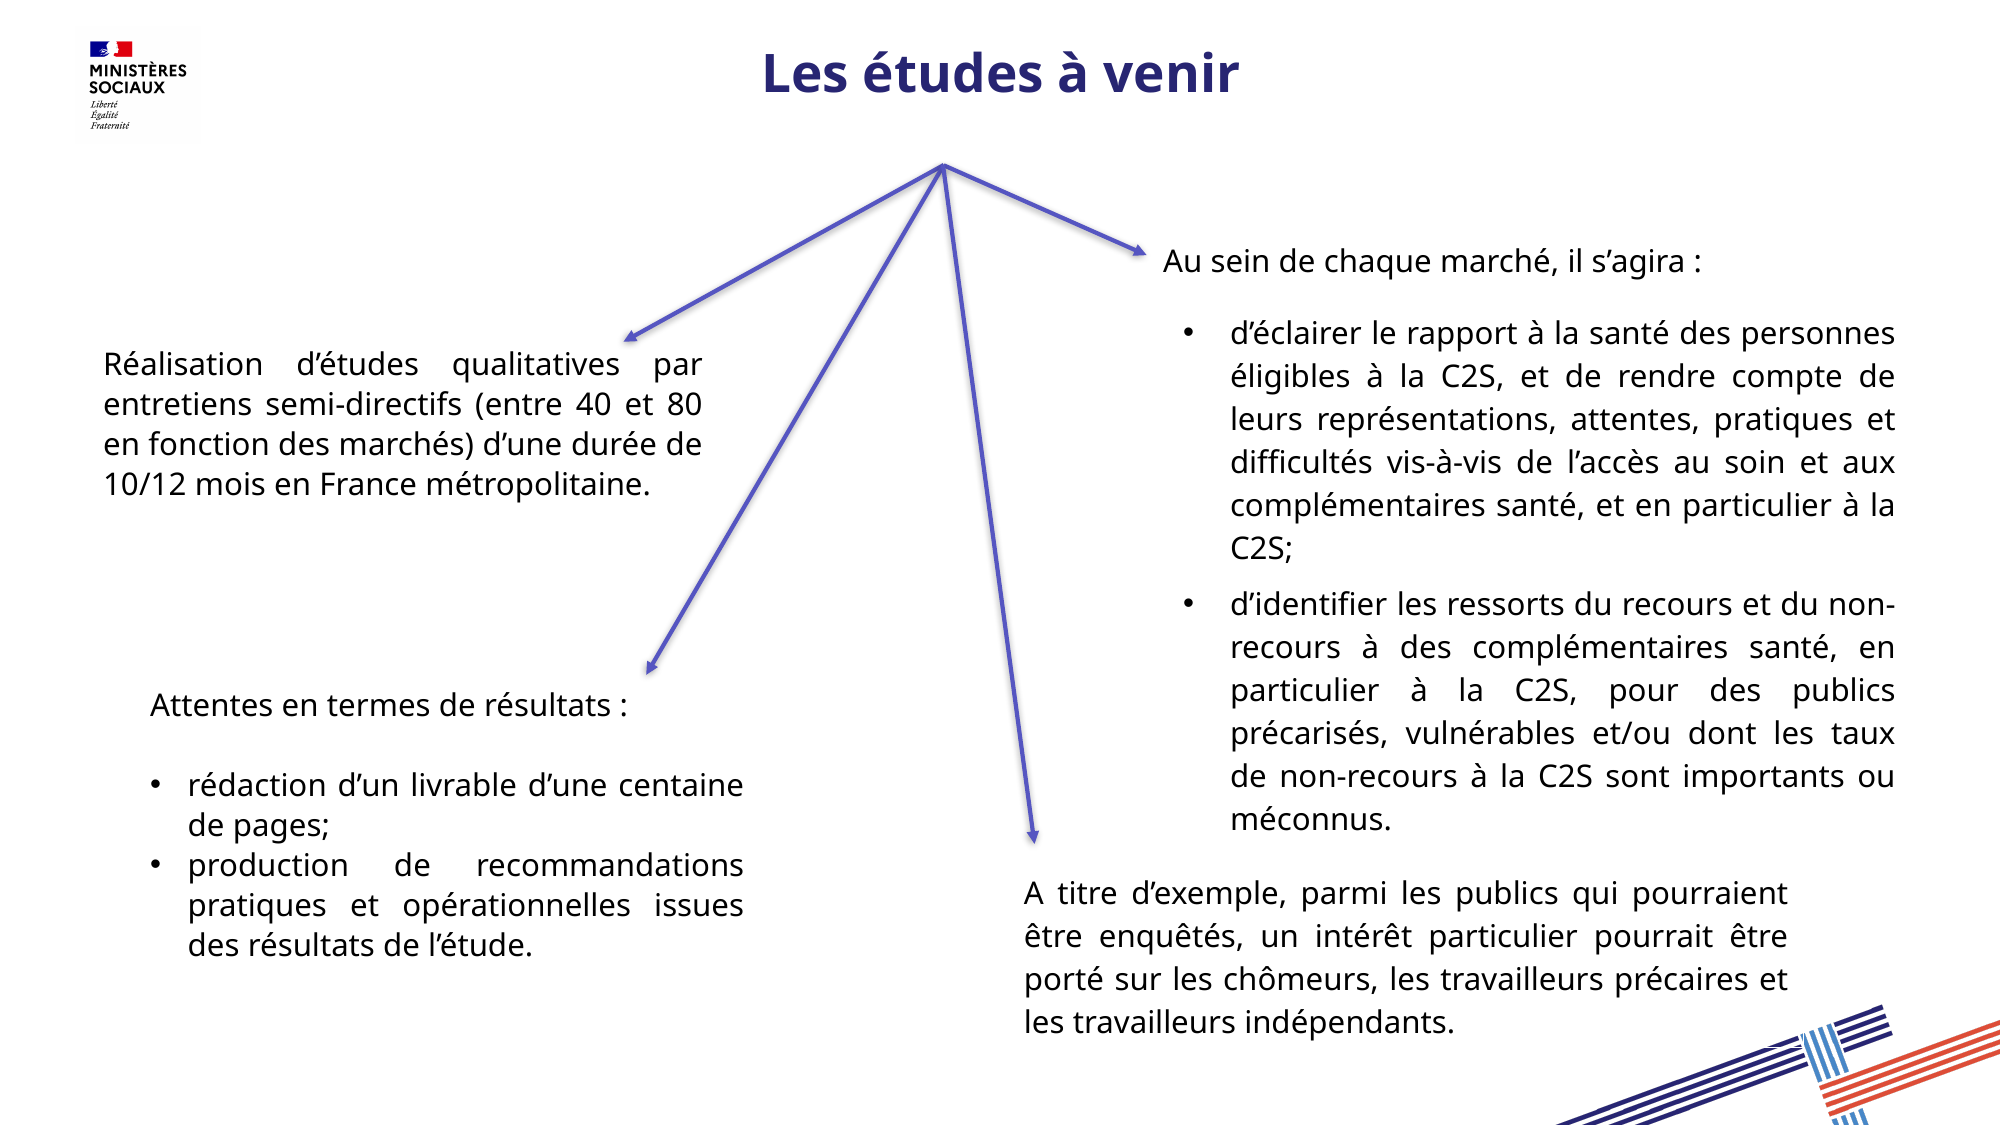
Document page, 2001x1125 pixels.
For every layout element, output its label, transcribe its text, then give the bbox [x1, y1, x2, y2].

picture [1550, 943, 2000, 1125]
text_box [623, 164, 644, 342]
list Au sein de chaque marché, il s’agira : d’éclairer le rapport à la santé des personnes éligibles à la C2S, et de rendre compte de leurs représentations, attentes, pratiques et difficultés vis-à-vis de l’accès au soin et aux complémentaires santé, et en particulier à la C2S; d’identifier les ressorts du recours et du non-recours à des complémentaires santé, en particulier à la C2S, pour des publics précarisés, vulnérables et/ou dont les taux de non-recours à la C2S sont importants ou méconnus. [1163, 235, 1897, 736]
text_box Attentes en termes de résultats : rédaction d’un livrable d’une centaine de pages; production de recommandations pratiques et opérationnelles issues des résultats de l’étude. [135, 674, 760, 994]
picture [75, 26, 201, 144]
title Les études à venir [137, 39, 1863, 112]
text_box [645, 164, 941, 675]
list Réalisation d’études qualitatives par entretiens semi-directifs (entre 40 et 80 en fonction des marchés) d’une durée de 10/12 mois en France métropolitaine. [103, 341, 640, 582]
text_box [942, 164, 1035, 845]
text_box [1036, 165, 1147, 256]
text_box A titre d’exemple, parmi les publics qui pourraient être enquêtés, un intérêt particulier pourrait être porté sur les chômeurs, les travailleurs précaires et les travailleurs indépendants. [1009, 860, 1804, 1048]
